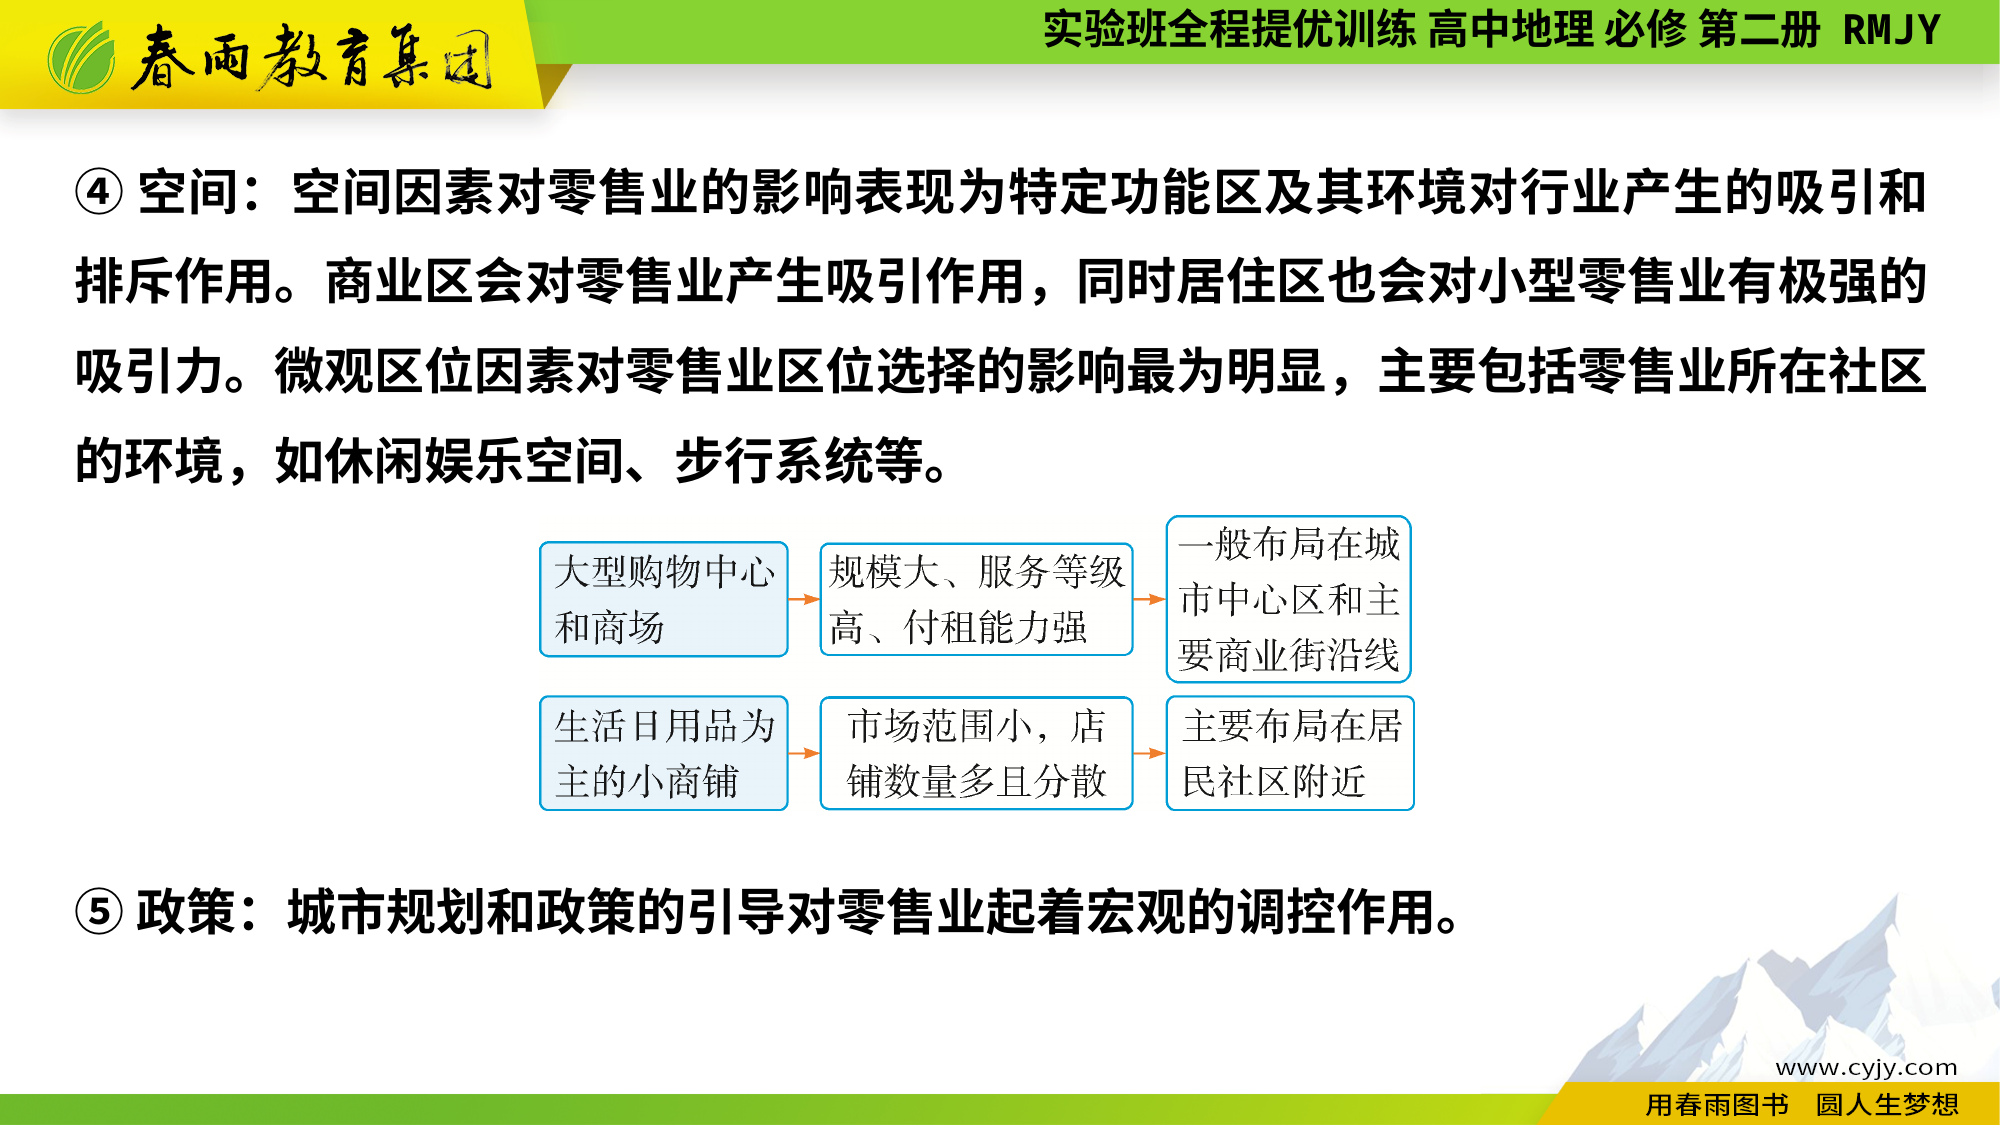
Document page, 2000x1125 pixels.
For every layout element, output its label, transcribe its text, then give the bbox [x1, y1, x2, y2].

list ④空间：空间因素对零售业的影响表现为特定功能区及其环境对行业产生的吸引和排斥作用。商业区会对零售业产生吸引作用，同时居住区也会对小型零售业有极强的吸引力。微观区位因素对零售业区位选择的影响最为明显，主要包括零售业所在社区的环境，如休闲娱乐空间、步行系统等。 ⑤政策：城市规划和政策的引导对零售业起着宏观的调控作用。 [59, 122, 1944, 956]
picture [0, 0, 2000, 1125]
